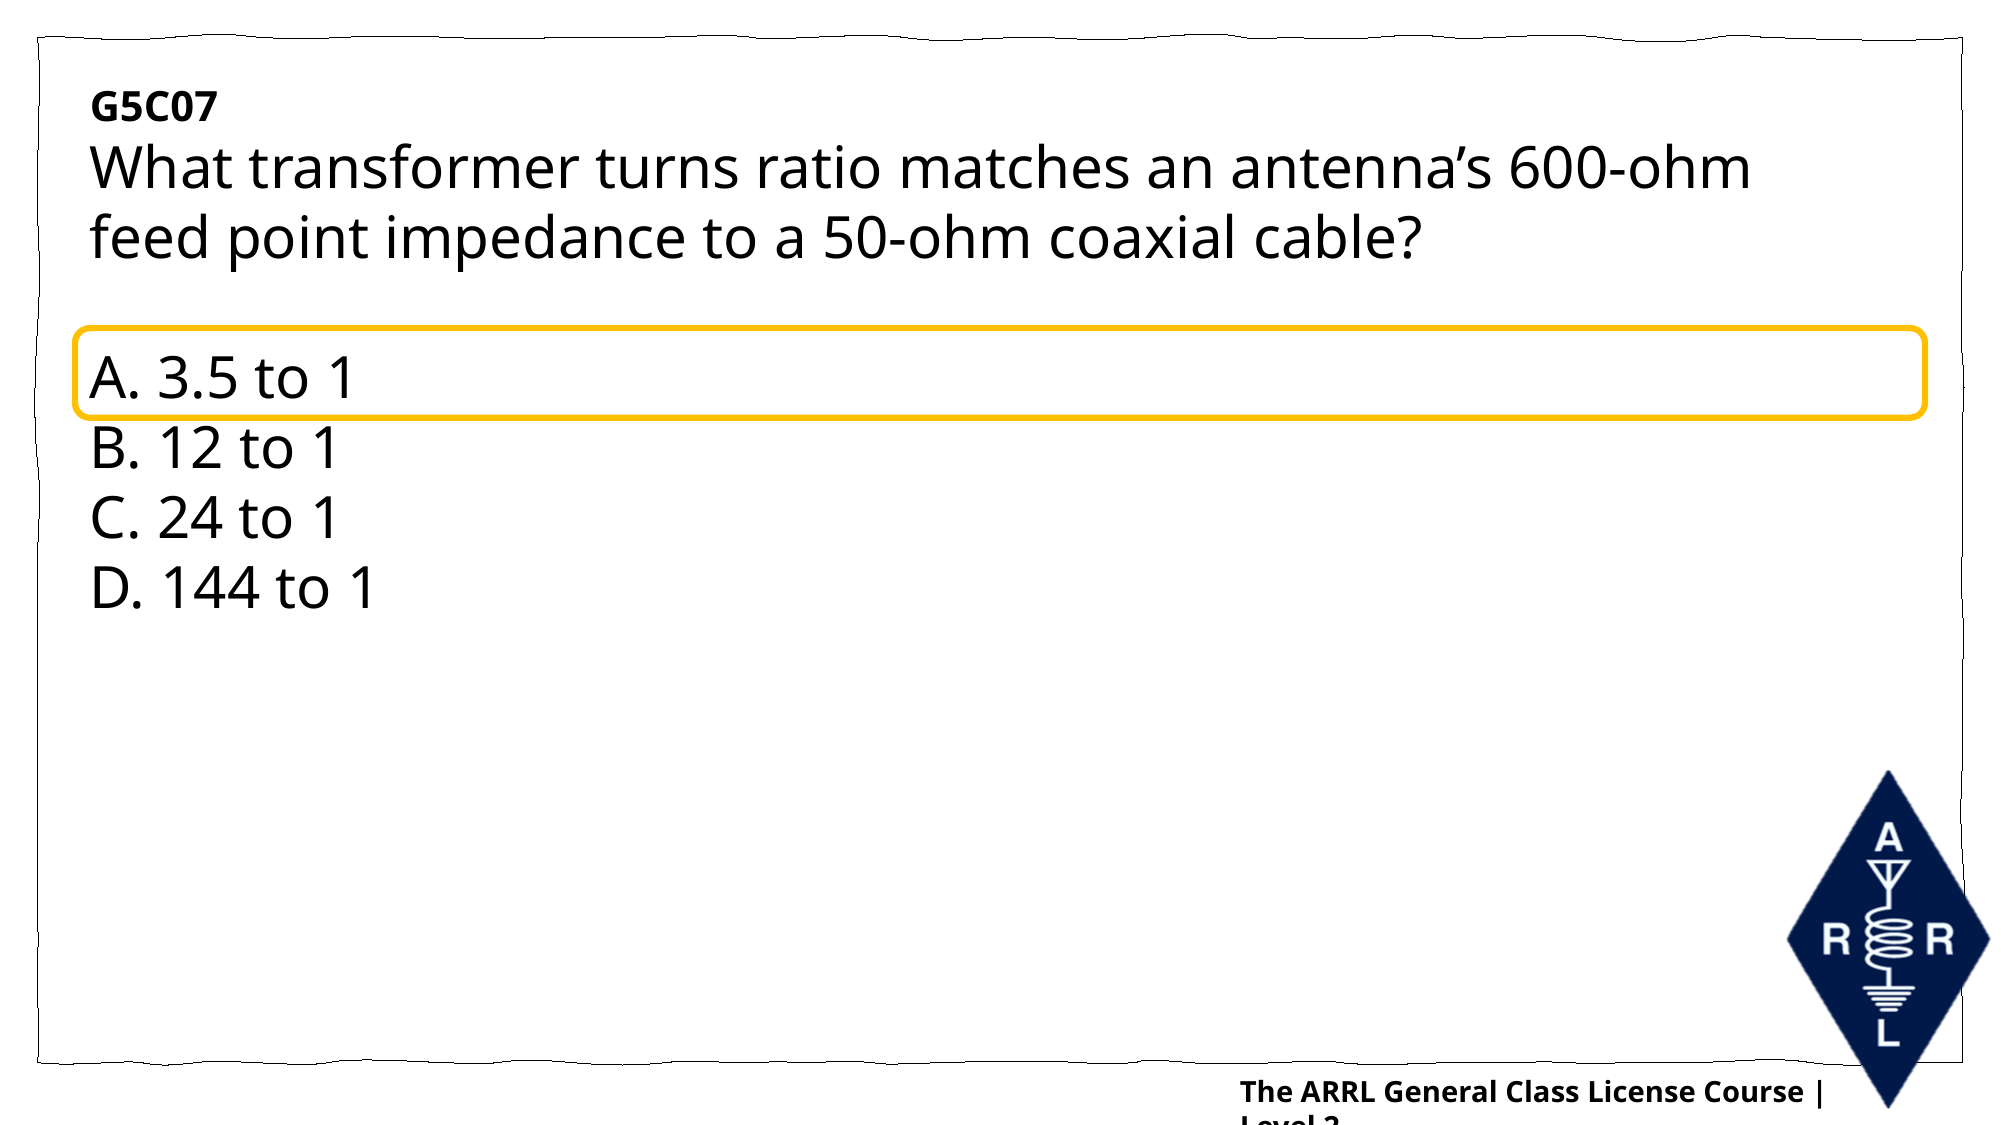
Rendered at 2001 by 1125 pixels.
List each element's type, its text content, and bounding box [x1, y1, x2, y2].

picture [1773, 752, 1999, 1125]
text_box G5C07 What transformer turns ratio matches an antenna’s 600-ohm feed point impedance to a 50-ohm coaxial cable? A. 3.5 to 1 B. 12 to 1 C. 24 to 1 D. 144 to 1 [75, 72, 1850, 335]
text_box [73, 327, 1927, 419]
text_box G5C07 What transformer turns ratio matches an antenna’s 600-ohm feed point impedance to a 50-ohm coaxial cable? A. 3.5 to 1 B. 12 to 1 C. 24 to 1 D. 144 to 1 [75, 411, 1850, 628]
